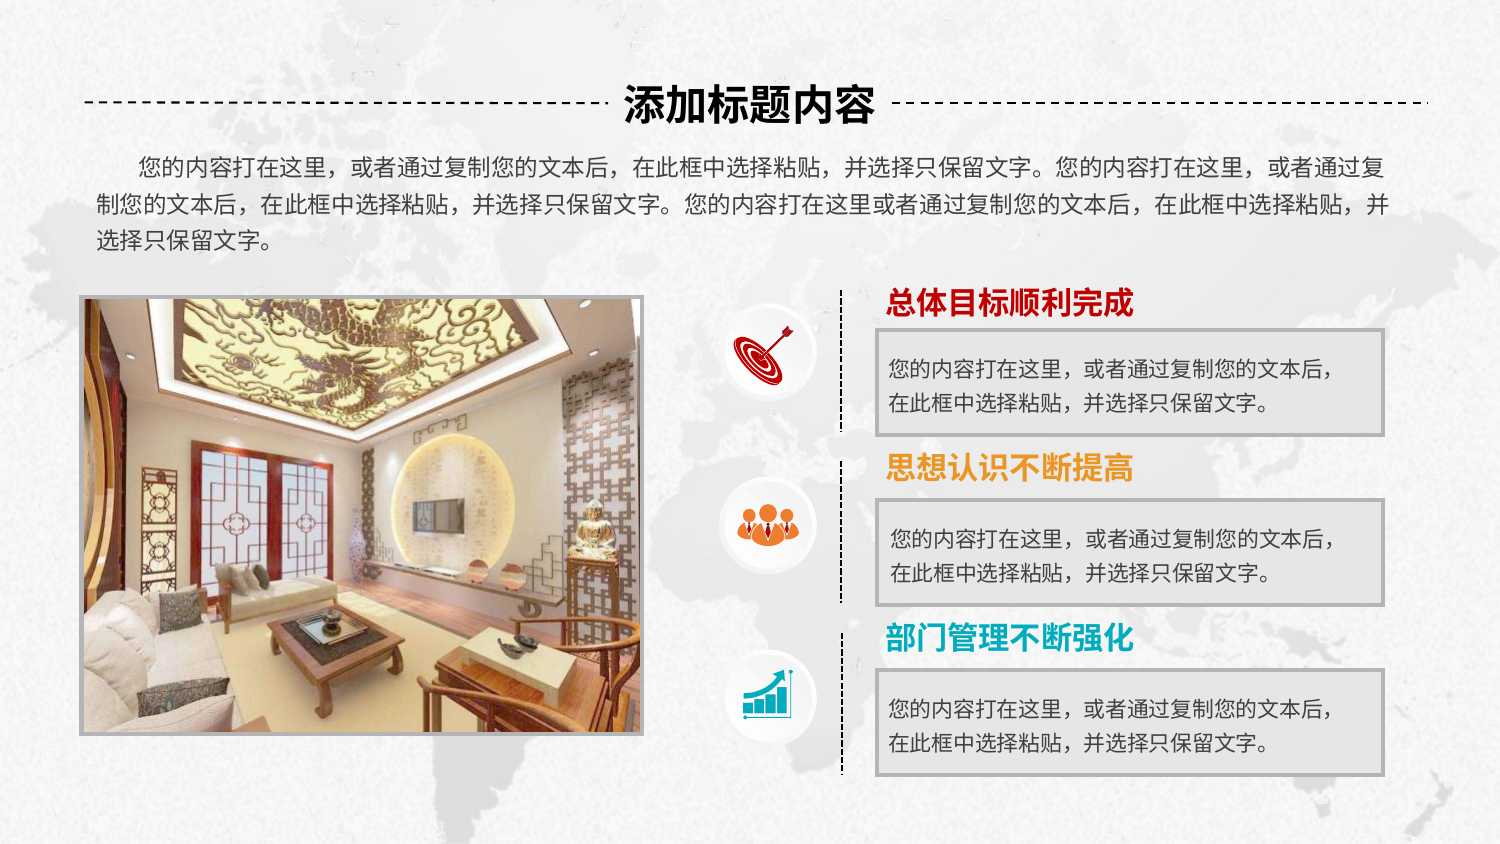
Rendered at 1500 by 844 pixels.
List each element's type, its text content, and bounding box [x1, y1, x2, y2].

text_box 您的内容打在这里，或者通过复制您的文本后，在此框中选择粘贴，并选择只保留文字。您的内容打在这里，或者通过复制您的文本后，在此框中选择粘贴，并选择只保留文字。您的内容打在这里或者通过复制您的文本后，在此框中选择粘贴，并选择只保留文字。 [81, 137, 1422, 262]
text_box 总体目标顺利完成 [876, 279, 1144, 325]
text_box 思想认识不断提高 [876, 444, 1144, 491]
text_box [719, 476, 817, 574]
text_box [876, 669, 1383, 775]
text_box 部门管理不断强化 [876, 613, 1144, 660]
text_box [719, 303, 817, 401]
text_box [719, 649, 817, 748]
text_box 添加标题内容 [584, 77, 916, 129]
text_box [876, 329, 1383, 435]
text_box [876, 499, 1383, 605]
text_box [80, 296, 643, 735]
picture [0, 0, 1500, 844]
